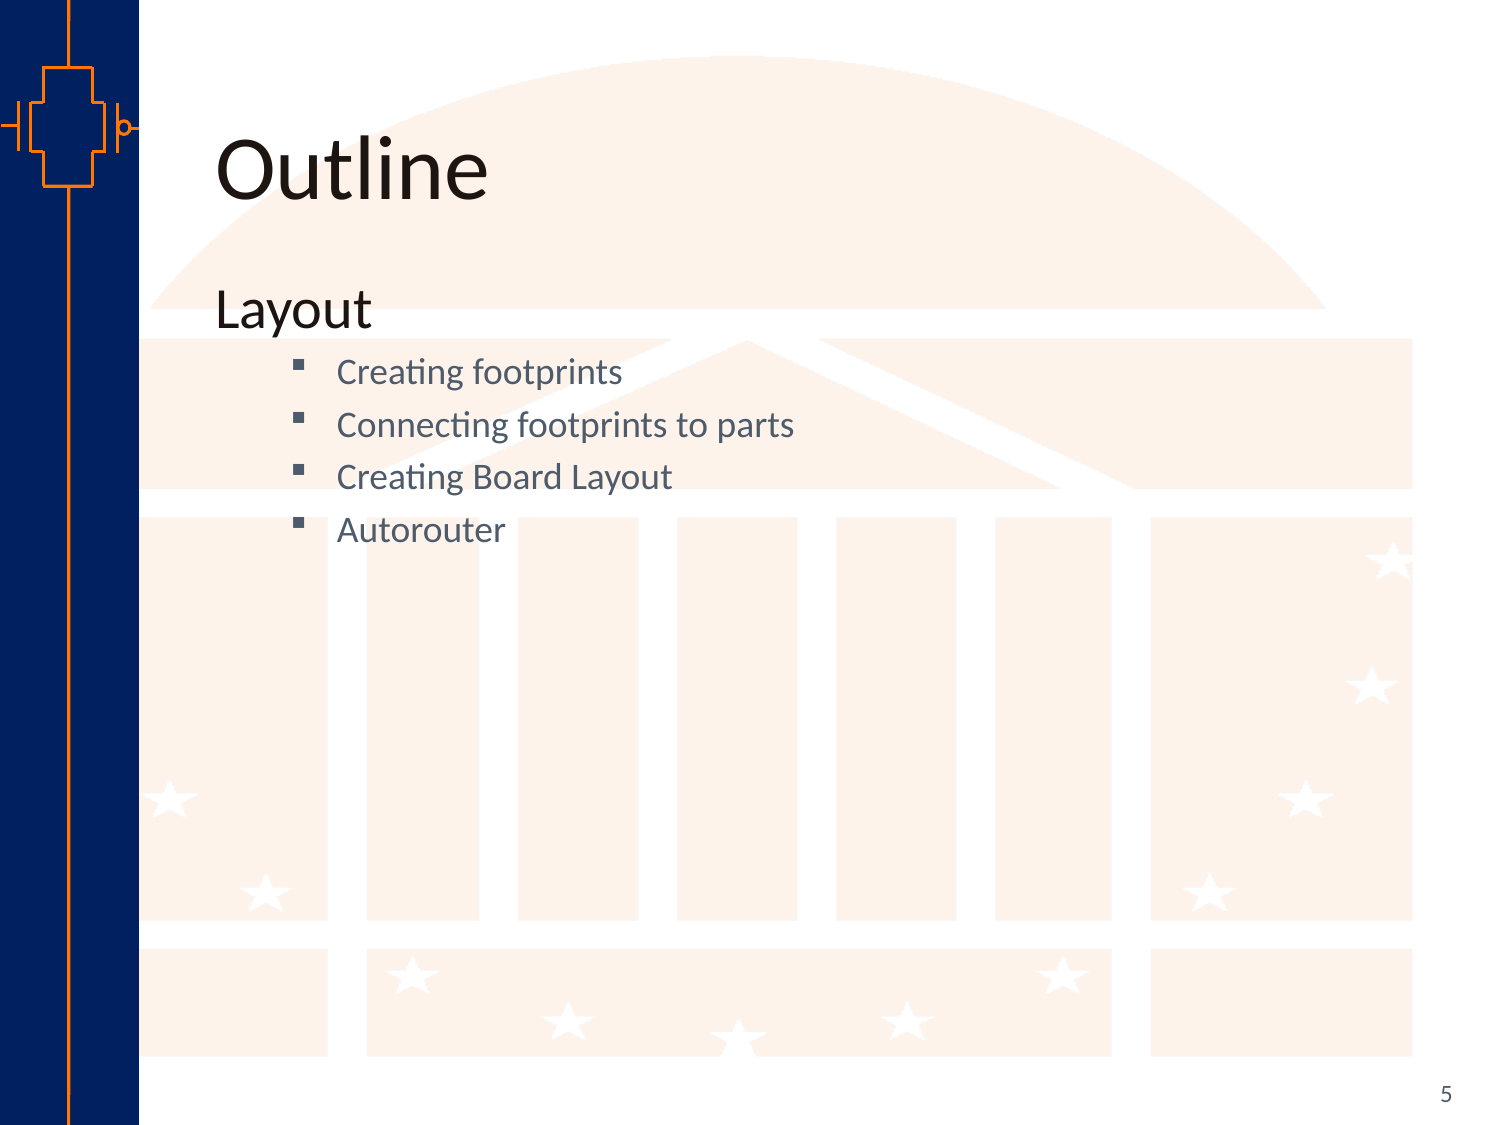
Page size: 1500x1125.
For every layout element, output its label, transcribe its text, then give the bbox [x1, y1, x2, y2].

list Layout Creating footprints Connecting footprints to parts Creating Board Layout Autorouter [200, 262, 1425, 988]
title Outline [200, 37, 1388, 225]
slide_number 5 [1425, 1062, 1488, 1123]
